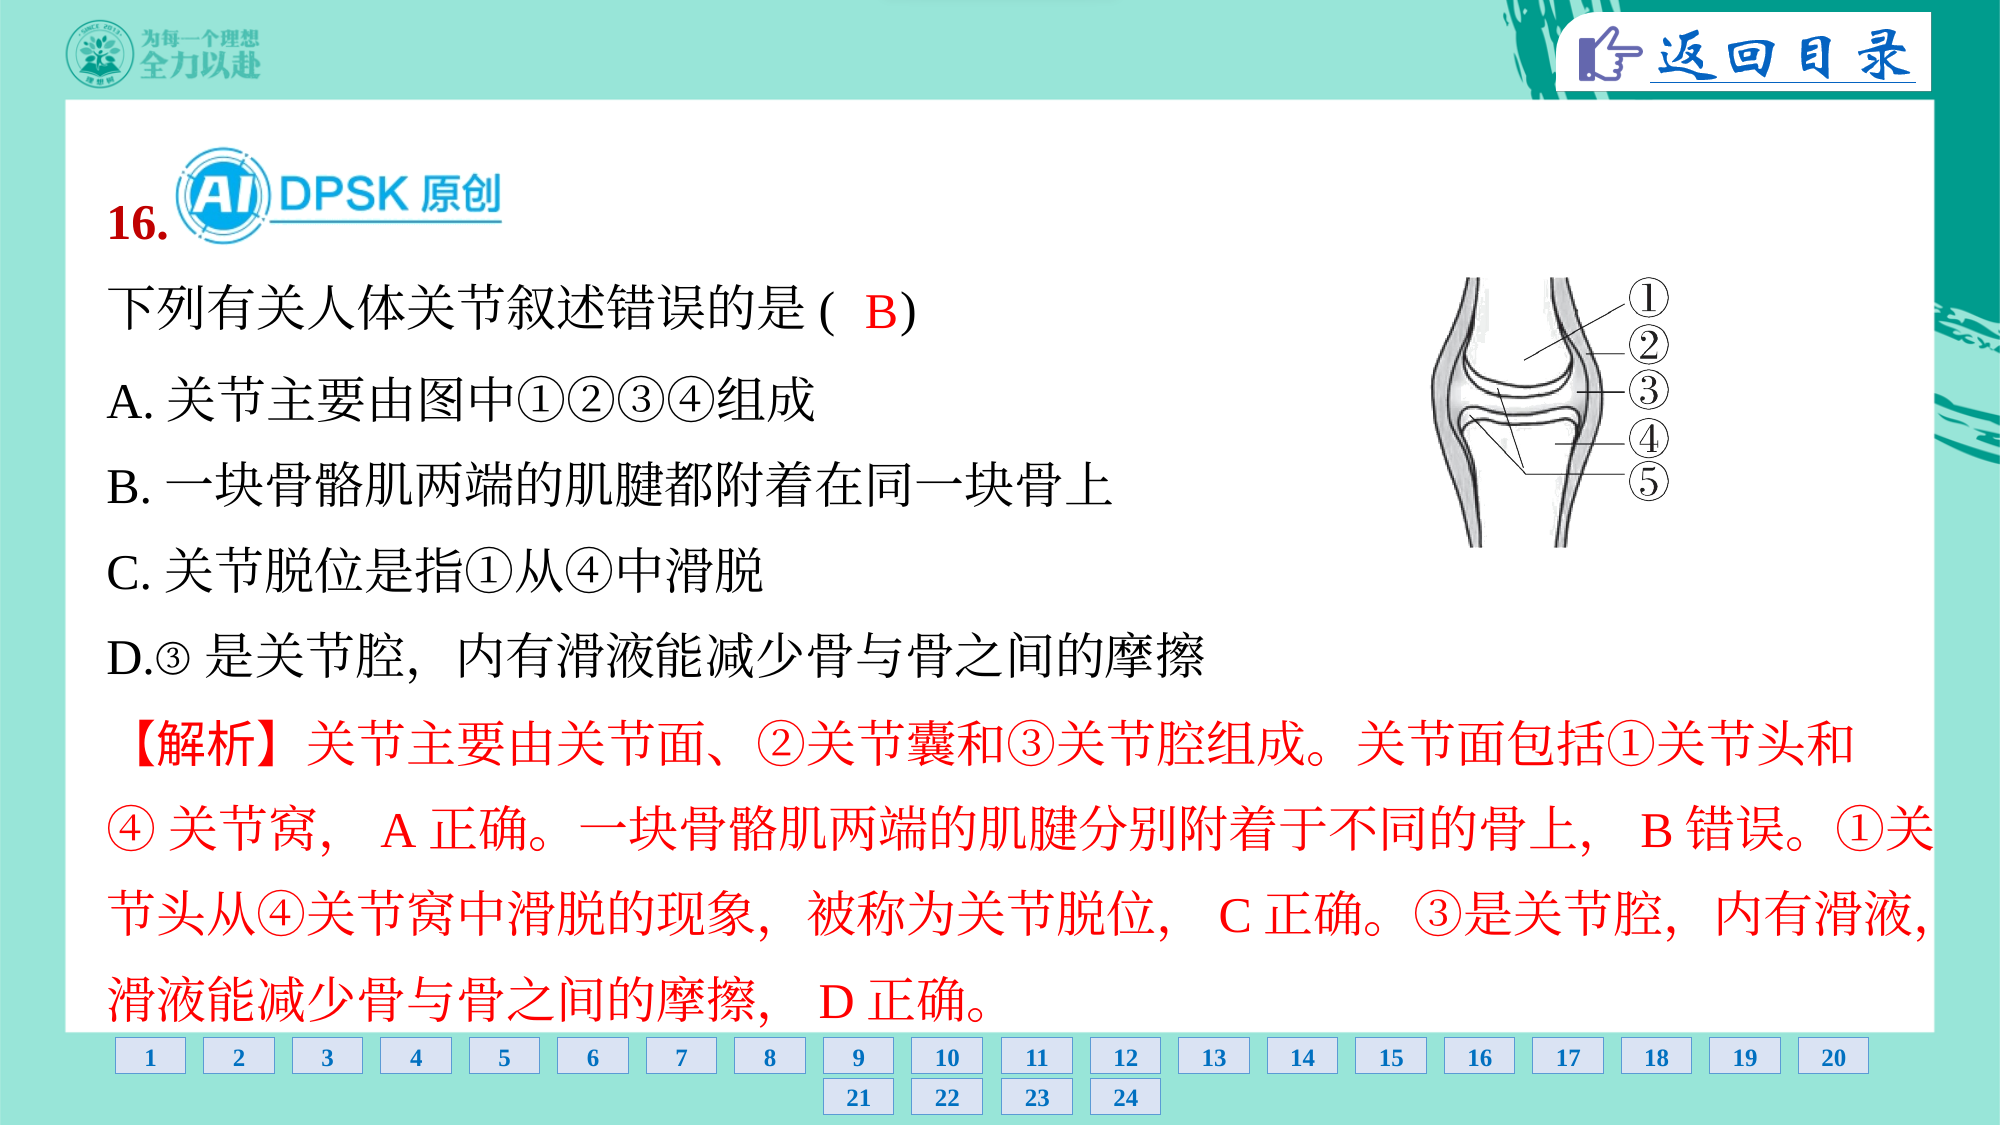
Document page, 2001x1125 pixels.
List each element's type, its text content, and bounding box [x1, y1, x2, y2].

picture [0, 0, 2000, 1125]
text_box 【解析】关节主要由关节面、②关节囊和③关节腔组成。关节面包括①关节头和 ④关节窝，A正确。一块骨骼肌两端的肌腱分别附着于不同的骨上，B错误。①关 节头从④关节窝中滑脱的现象，被称为关节脱位，C正确。③是关节腔，内有滑液， 滑液能减少骨与骨之间的摩擦，D正确。 [106, 686, 1895, 1029]
text_box B [846, 252, 917, 339]
text_box A.关节主要由图中①②③④组成 B.一块骨骼肌两端的肌腱都附着在同一块骨上 C.关节脱位是指①从④中滑脱 D.③是关节腔，内有滑液能减少骨与骨之间的摩擦 [106, 342, 1632, 685]
text_box 16. ［2025广东湛江期中］若人想要挥动武器，必须有关节的参与。 下列有关人体关节叙述错误的是( ) [106, 140, 1894, 337]
